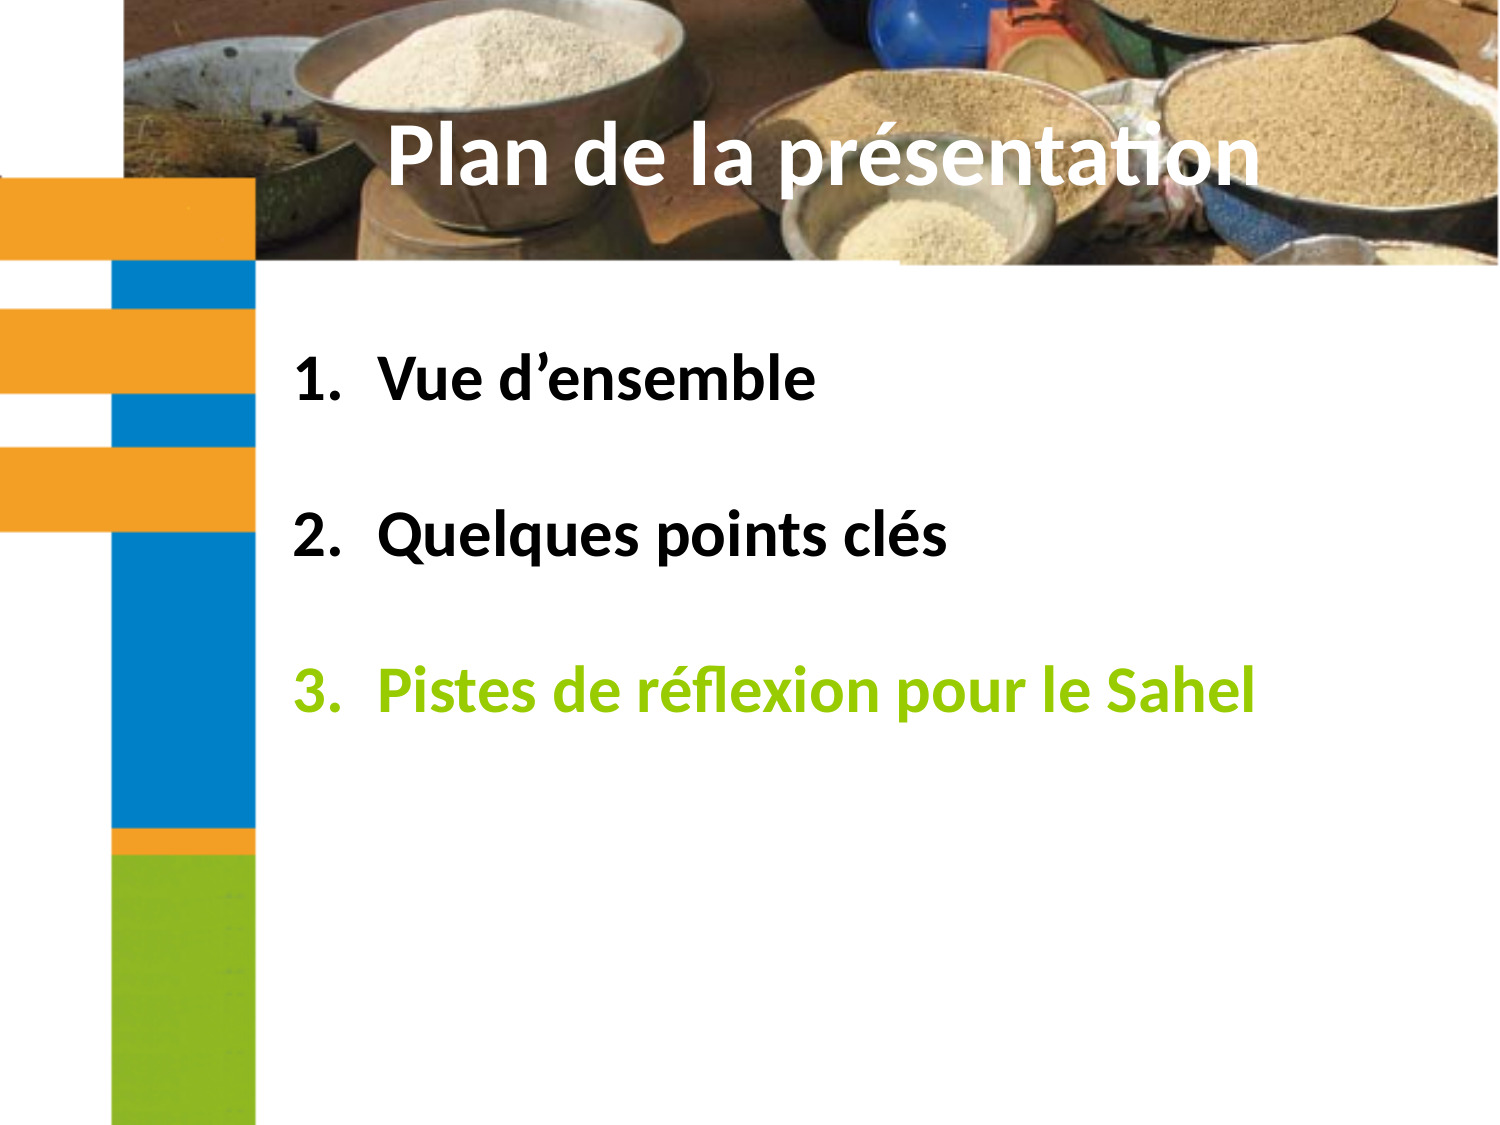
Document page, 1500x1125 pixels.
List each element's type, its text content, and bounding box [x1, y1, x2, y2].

title Plan de la présentation [149, 54, 1500, 243]
picture [0, 0, 1500, 1125]
list Vue d’ensemble Quelques points clés Pistes de réflexion pour le Sahel [277, 326, 1500, 1006]
